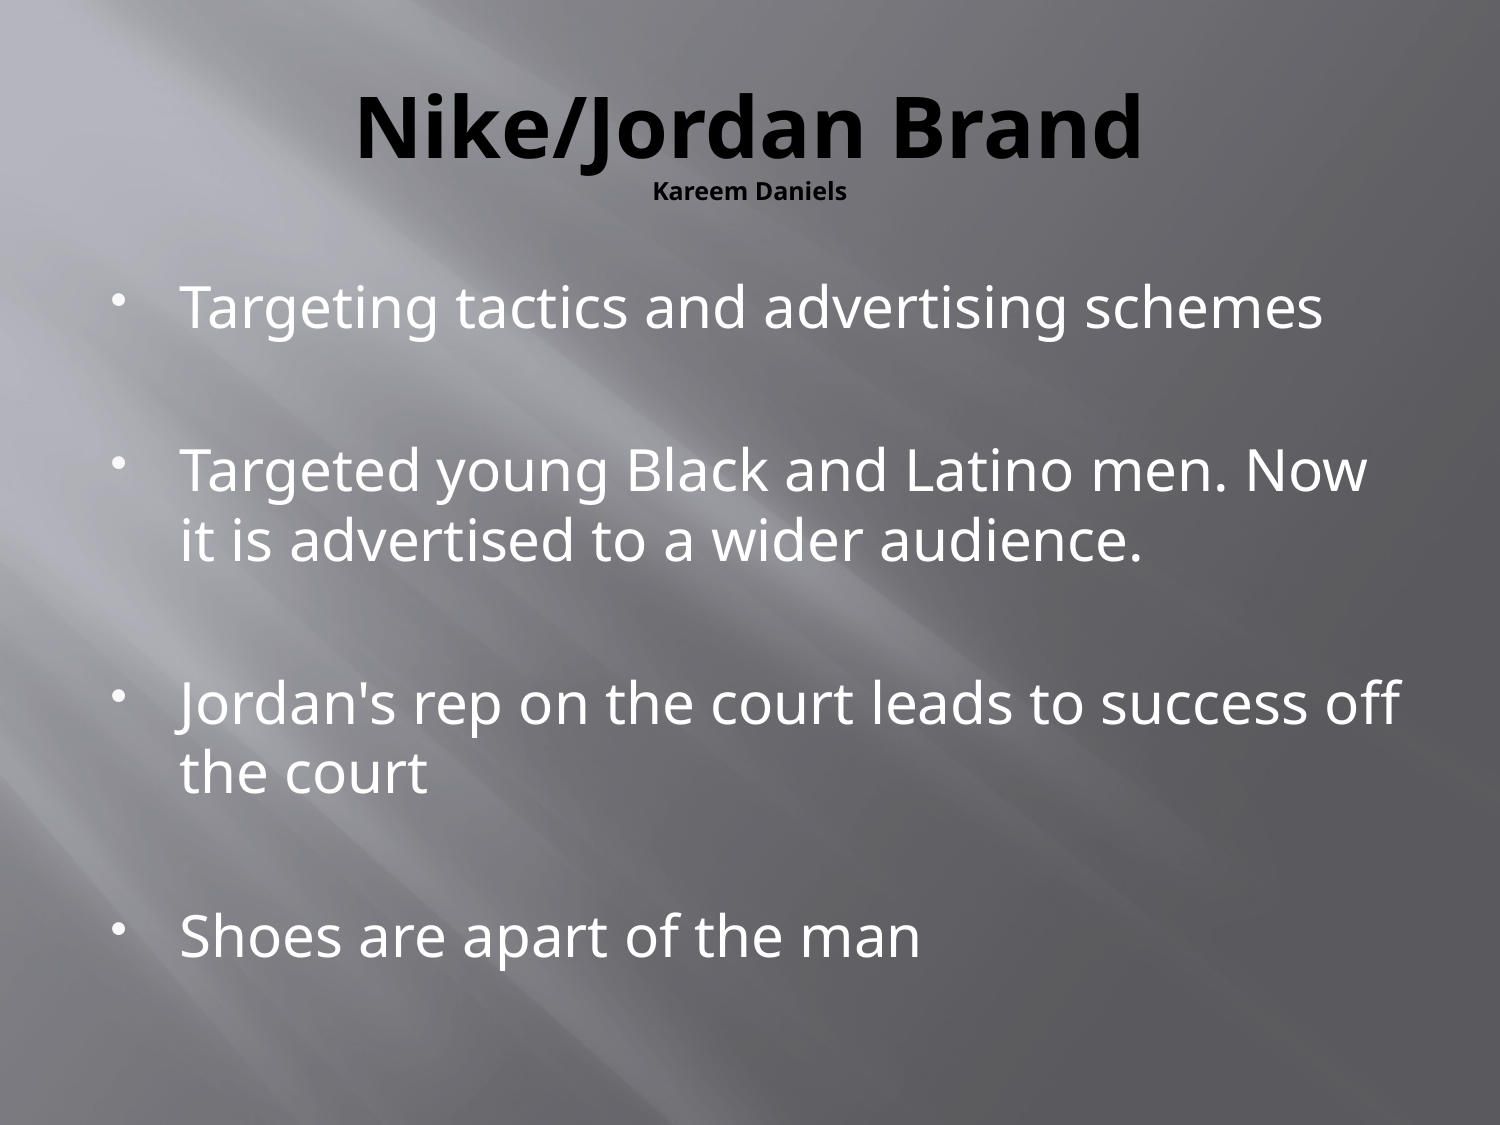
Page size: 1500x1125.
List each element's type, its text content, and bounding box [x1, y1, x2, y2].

list Targeting tactics and advertising schemes Targeted young Black and Latino men. Now it is advertised to a wider audience. Jordan's rep on the court leads to success off the court Shoes are apart of the man [75, 262, 1425, 1035]
title Nike/Jordan Brand Kareem Daniels [75, 45, 1425, 233]
